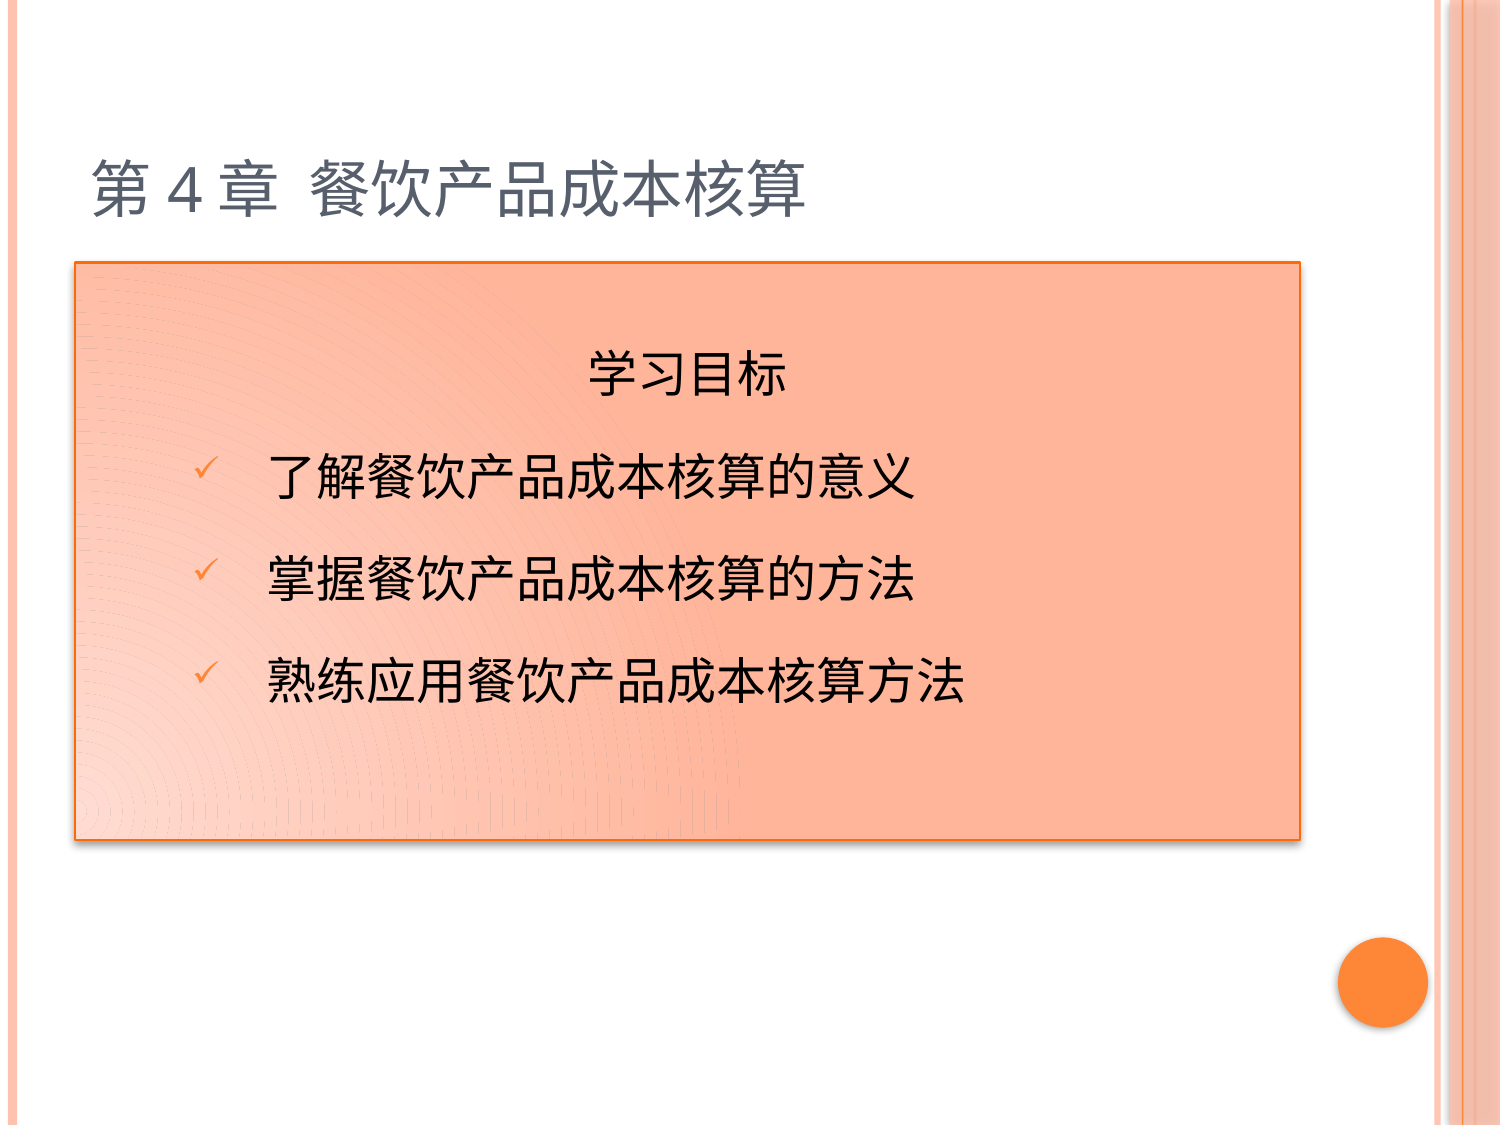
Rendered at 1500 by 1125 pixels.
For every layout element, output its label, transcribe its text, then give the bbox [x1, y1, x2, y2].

title 第4章 餐饮产品成本核算 [75, 45, 1300, 233]
list 学习目标 了解餐饮产品成本核算的意义 掌握餐饮产品成本核算的方法 熟练应用餐饮产品成本核算方法 [74, 261, 1301, 841]
